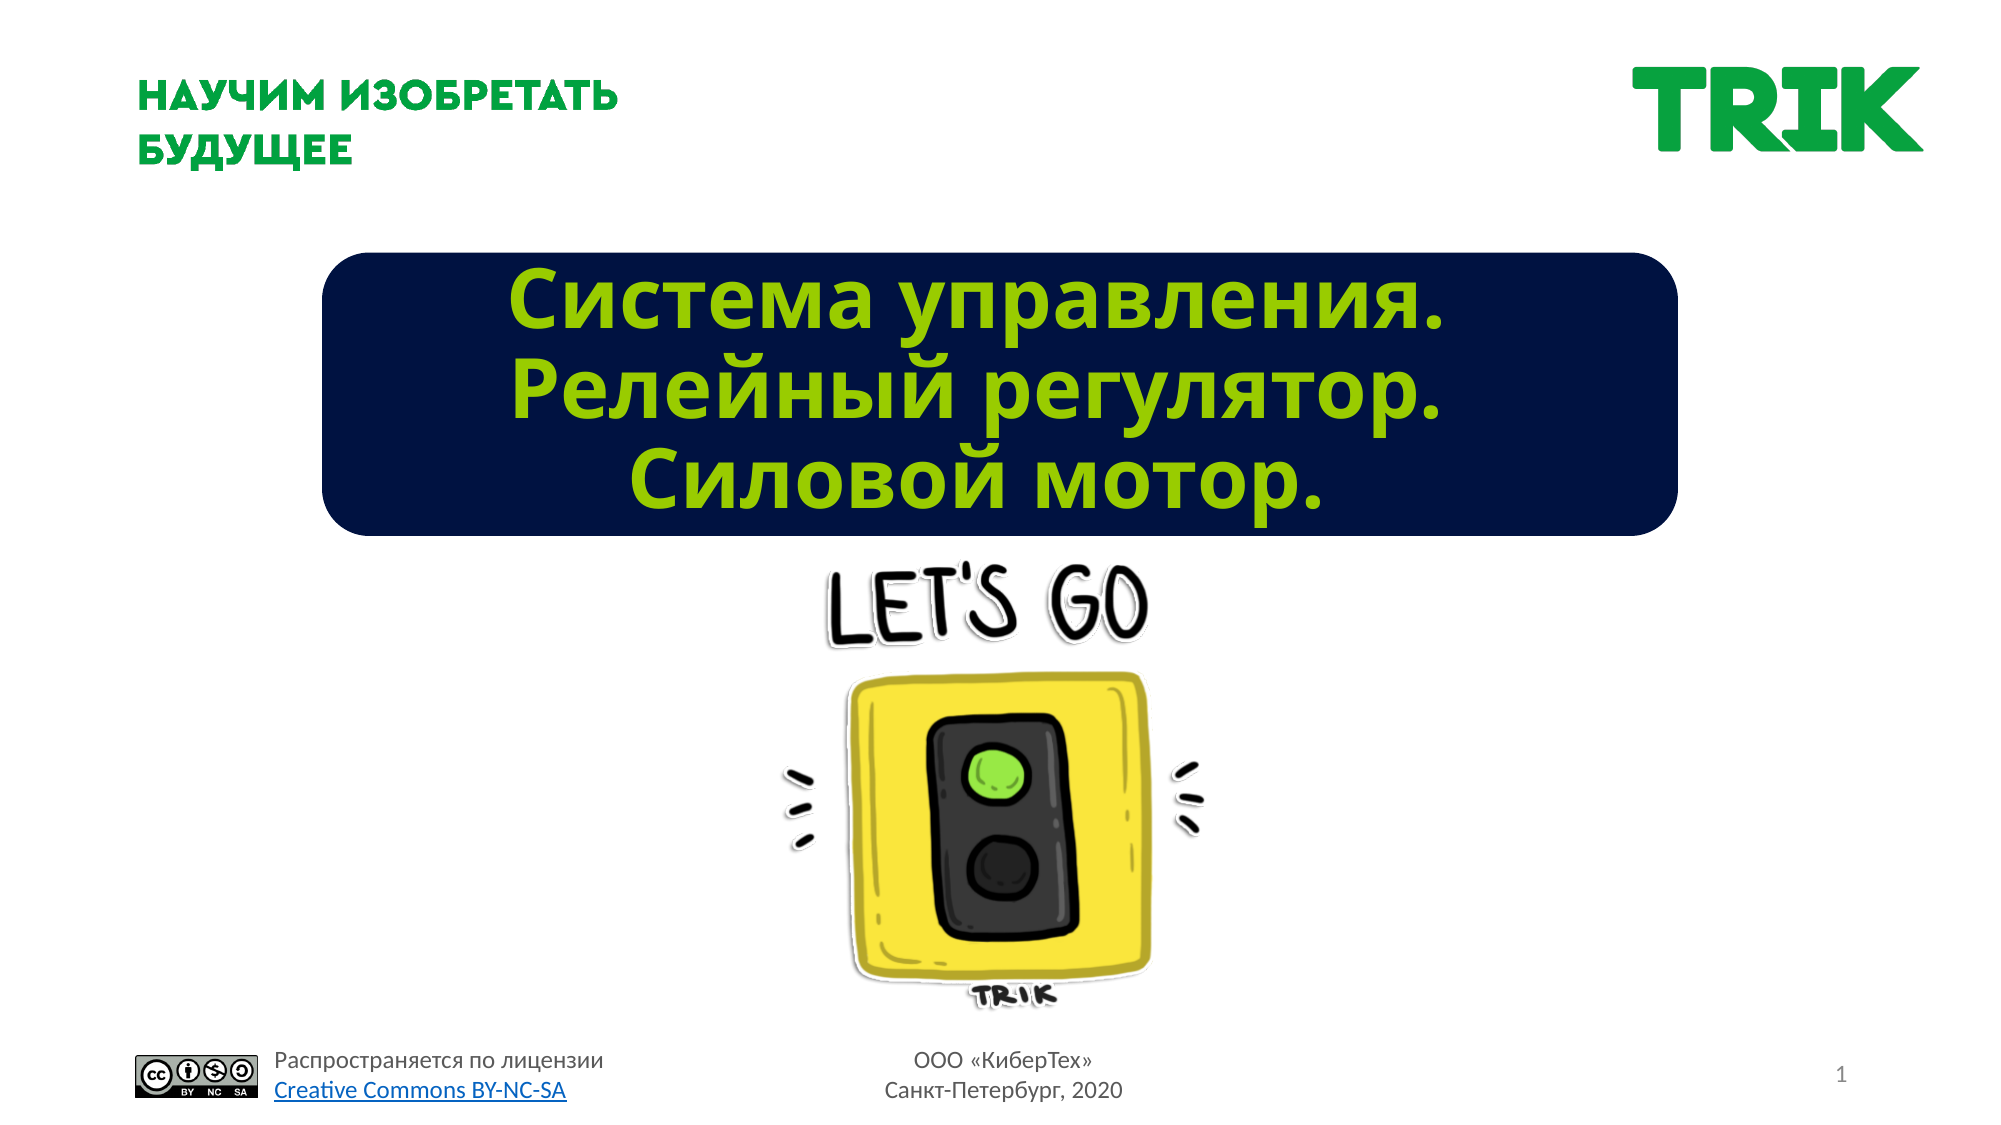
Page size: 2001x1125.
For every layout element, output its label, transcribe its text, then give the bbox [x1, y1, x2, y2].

picture [135, 1055, 258, 1098]
slide_number 1 [1412, 1042, 1863, 1103]
picture [743, 535, 1257, 1031]
picture [137, 78, 618, 171]
title Система управления. Релейный регулятор. Силовой мотор. [329, 336, 1624, 535]
picture [1631, 64, 1924, 154]
